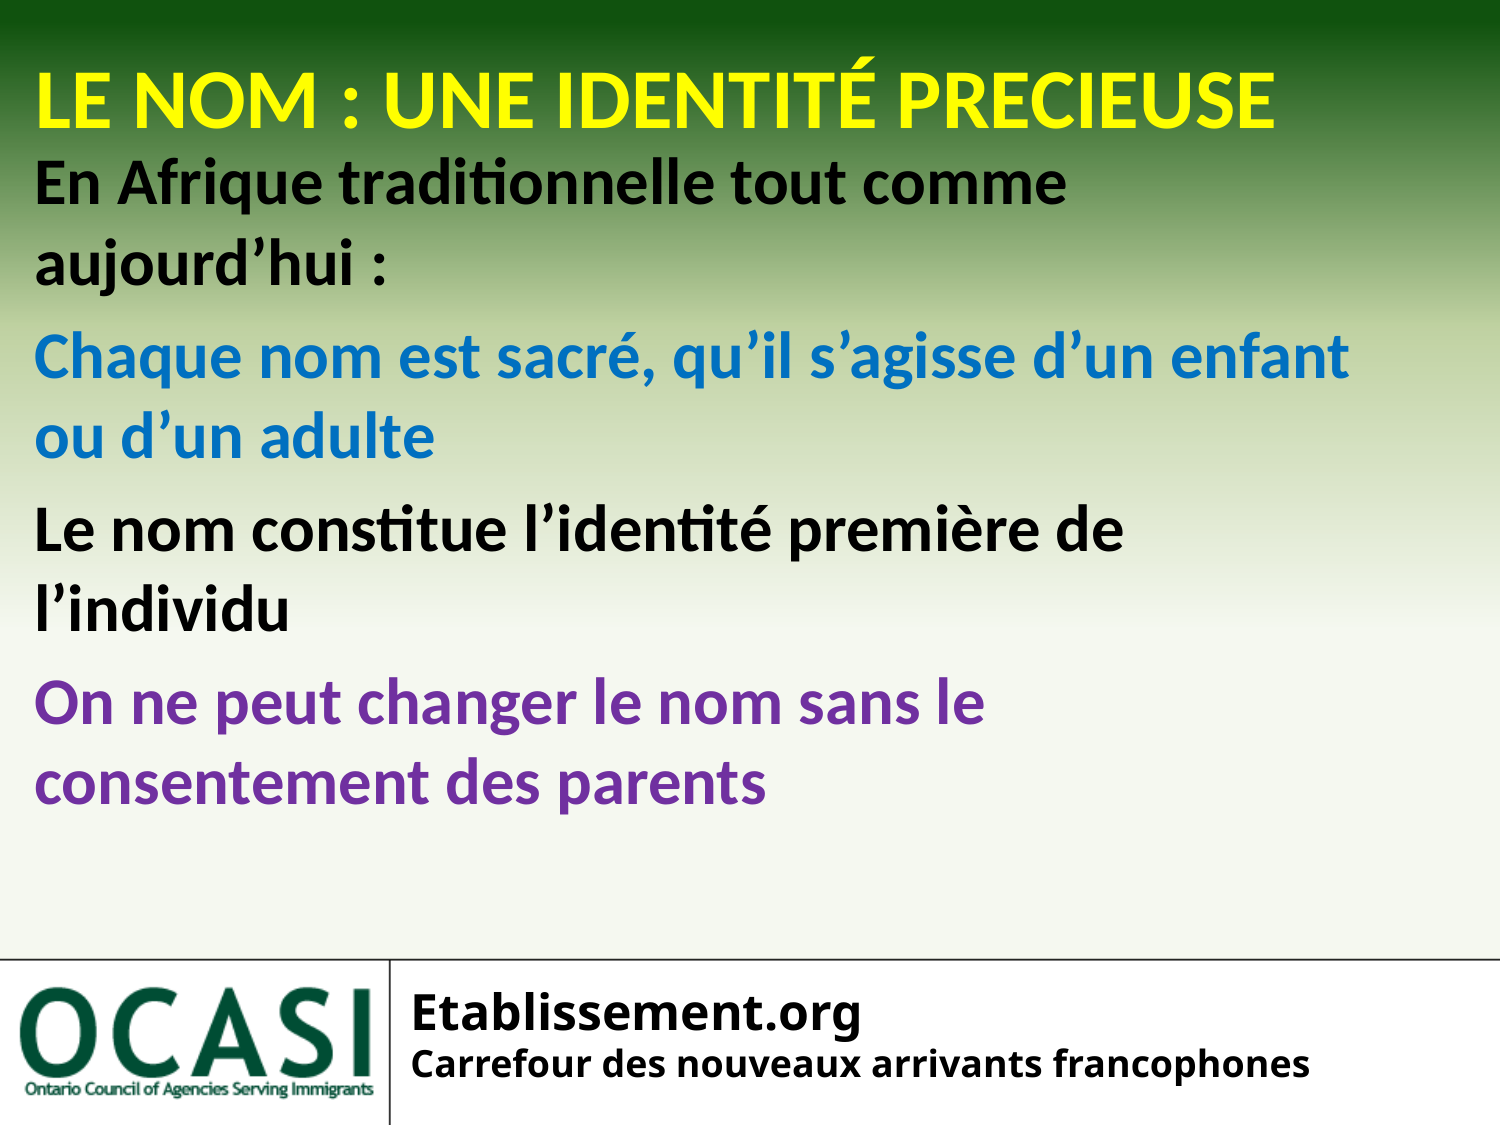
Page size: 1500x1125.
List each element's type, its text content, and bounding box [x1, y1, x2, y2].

text_box LE NOM : UNE IDENTITÉ PRECIEUSE [19, 30, 1295, 130]
picture [0, 0, 1500, 1125]
text_box Etablissement.org Carrefour des nouveaux arrivants francophones [395, 972, 1400, 1093]
text_box En Afrique traditionnelle tout comme aujourd’hui : Chaque nom est sacré, qu’il s’agisse d’un enfant ou d’un adulte Le nom constitue l’identité première de l’individu On ne peut changer le nom sans le consentement des parents [19, 130, 1370, 929]
